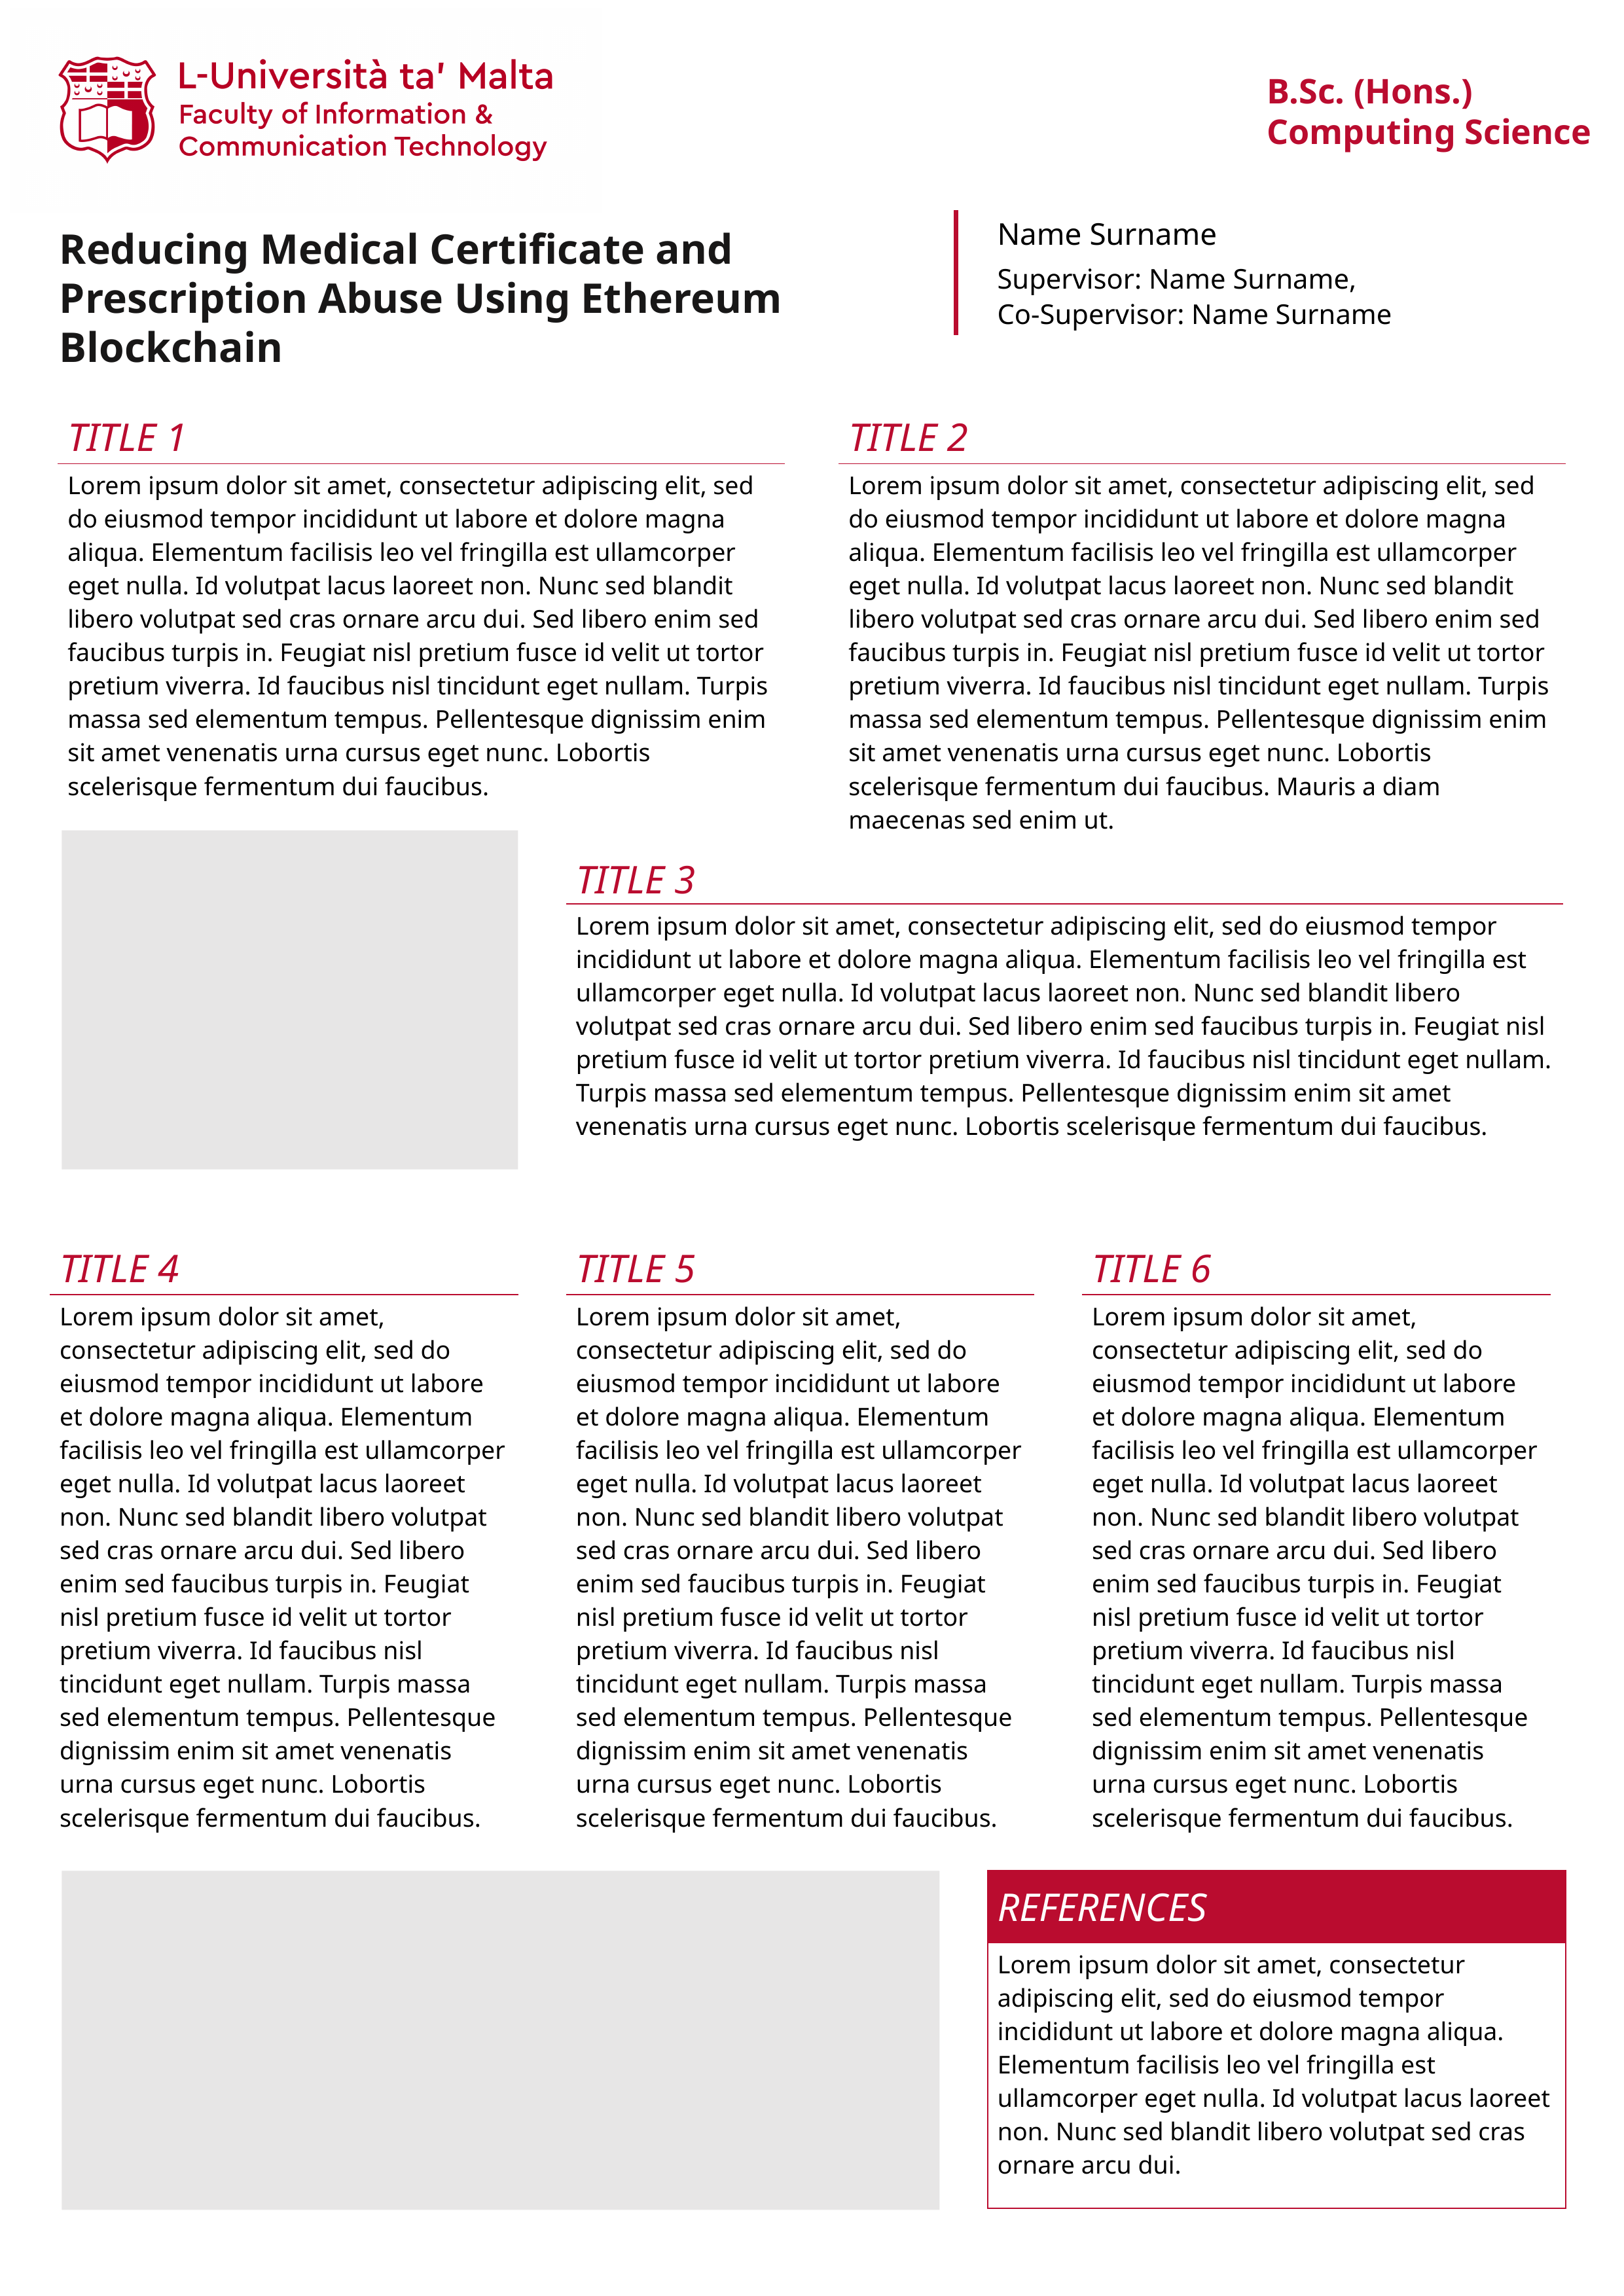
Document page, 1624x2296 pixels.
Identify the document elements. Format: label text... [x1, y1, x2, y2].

table_cell Lorem ipsum dolor sit amet, consectetur adipiscing elit, sed do eiusmod tempor incididunt ut labore et dolore magna aliqua. Elementum facilisis leo vel fringilla est ullamcorper eget nulla. Id volutpat lacus laoreet non. Nunc sed blandit libero volutpat sed cras ornare arcu dui. Sed libero enim sed faucibus turpis in. Feugiat nisl pretium fusce id velit ut tortor pretium viverra. Id faucibus nisl tincidunt eget nullam. Turpis massa sed elementum tempus. Pellentesque dignissim enim sit amet venenatis urna cursus eget nunc. Lobortis scelerisque fermentum dui faucibus. [58, 464, 785, 800]
table_cell Lorem ipsum dolor sit amet, consectetur adipiscing elit, sed do eiusmod tempor incididunt ut labore et dolore magna aliqua. Elementum facilisis leo vel fringilla est ullamcorper eget nulla. Id volutpat lacus laoreet non. Nunc sed blandit libero volutpat sed cras ornare arcu dui. Sed libero enim sed faucibus turpis in. Feugiat nisl pretium fusce id velit ut tortor pretium viverra. Id faucibus nisl tincidunt eget nullam. Turpis massa sed elementum tempus. Pellentesque dignissim enim sit amet venenatis urna cursus eget nunc. Lobortis scelerisque fermentum dui faucibus. [566, 1295, 1034, 1820]
table_header REFERENCES [988, 1871, 1565, 1942]
text_box [61, 830, 518, 1170]
table_header TITLE 2 [839, 406, 1566, 463]
table_header TITLE 1 [58, 406, 785, 463]
text_box Supervisor: Name Surname, Co-Supervisor: Name Surname [987, 257, 1566, 335]
table_header TITLE 5 [566, 1237, 1034, 1294]
table_header TITLE 6 [1082, 1237, 1551, 1294]
table_cell Lorem ipsum dolor sit amet, consectetur adipiscing elit, sed do eiusmod tempor incididunt ut labore et dolore magna aliqua. Elementum facilisis leo vel fringilla est ullamcorper eget nulla. Id volutpat lacus laoreet non. Nunc sed blandit libero volutpat sed cras ornare arcu dui. Sed libero enim sed faucibus turpis in. Feugiat nisl pretium fusce id velit ut tortor pretium viverra. Id faucibus nisl tincidunt eget nullam. Turpis massa sed elementum tempus. Pellentesque dignissim enim sit amet venenatis urna cursus eget nunc. Lobortis scelerisque fermentum dui faucibus. [566, 905, 1563, 1170]
text_box B.Sc. (Hons.) Computing Science [1257, 64, 1624, 156]
table_cell Lorem ipsum dolor sit amet, consectetur adipiscing elit, sed do eiusmod tempor incididunt ut labore et dolore magna aliqua. Elementum facilisis leo vel fringilla est ullamcorper eget nulla. Id volutpat lacus laoreet non. Nunc sed blandit libero volutpat sed cras ornare arcu dui. Sed libero enim sed faucibus turpis in. Feugiat nisl pretium fusce id velit ut tortor pretium viverra. Id faucibus nisl tincidunt eget nullam. Turpis massa sed elementum tempus. Pellentesque dignissim enim sit amet venenatis urna cursus eget nunc. Lobortis scelerisque fermentum dui faucibus. [50, 1295, 518, 1820]
table_cell Lorem ipsum dolor sit amet, consectetur adipiscing elit, sed do eiusmod tempor incididunt ut labore et dolore magna aliqua. Elementum facilisis leo vel fringilla est ullamcorper eget nulla. Id volutpat lacus laoreet non. Nunc sed blandit libero volutpat sed cras ornare arcu dui. Sed libero enim sed faucibus turpis in. Feugiat nisl pretium fusce id velit ut tortor pretium viverra. Id faucibus nisl tincidunt eget nullam. Turpis massa sed elementum tempus. Pellentesque dignissim enim sit amet venenatis urna cursus eget nunc. Lobortis scelerisque fermentum dui faucibus. [1082, 1295, 1551, 1820]
table_header TITLE 4 [50, 1237, 518, 1294]
text_box Name Surname [987, 210, 1566, 257]
picture [10, 8, 602, 213]
text_box Reducing Medical Certificate and Prescription Abuse Using Ethereum Blockchain [50, 218, 940, 376]
table_cell Lorem ipsum dolor sit amet, consectetur adipiscing elit, sed do eiusmod tempor incididunt ut labore et dolore magna aliqua. Elementum facilisis leo vel fringilla est ullamcorper eget nulla. Id volutpat lacus laoreet non. Nunc sed blandit libero volutpat sed cras ornare arcu dui. [988, 1943, 1565, 2208]
table_cell Lorem ipsum dolor sit amet, consectetur adipiscing elit, sed do eiusmod tempor incididunt ut labore et dolore magna aliqua. Elementum facilisis leo vel fringilla est ullamcorper eget nulla. Id volutpat lacus laoreet non. Nunc sed blandit libero volutpat sed cras ornare arcu dui. Sed libero enim sed faucibus turpis in. Feugiat nisl pretium fusce id velit ut tortor pretium viverra. Id faucibus nisl tincidunt eget nullam. Turpis massa sed elementum tempus. Pellentesque dignissim enim sit amet venenatis urna cursus eget nunc. Lobortis scelerisque fermentum dui faucibus. Mauris a diam maecenas sed enim ut. [839, 464, 1566, 797]
text_box [61, 1870, 940, 2210]
table_header TITLE 3 [566, 848, 1563, 903]
